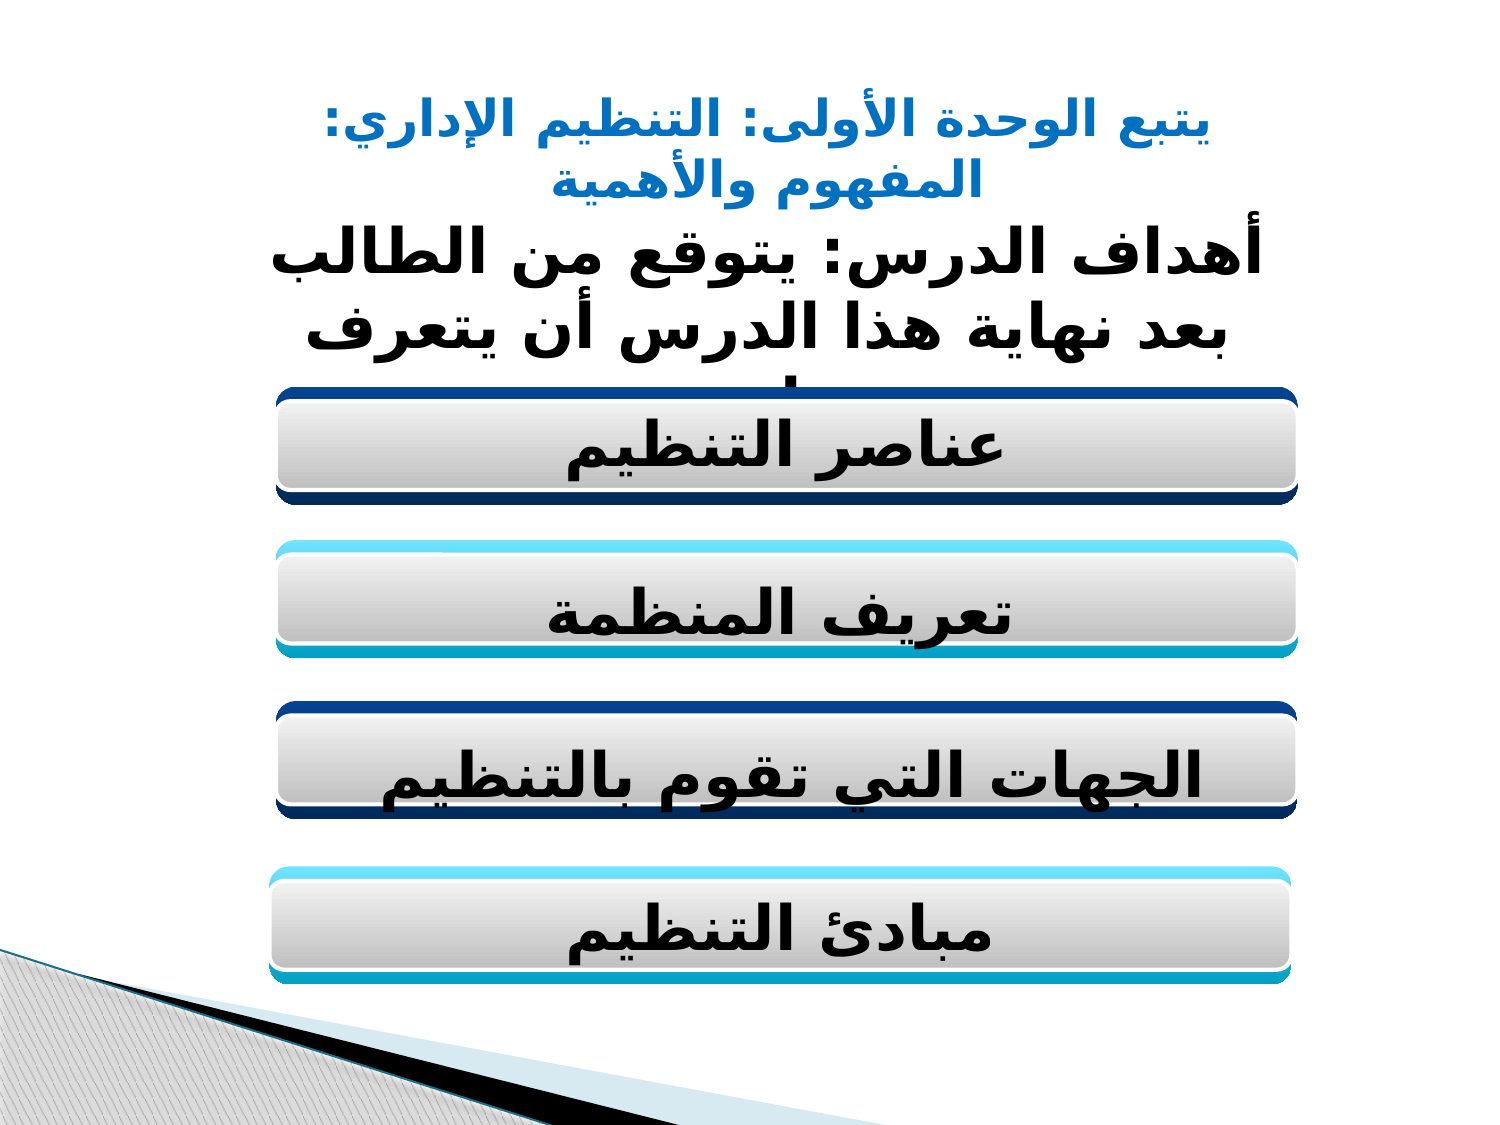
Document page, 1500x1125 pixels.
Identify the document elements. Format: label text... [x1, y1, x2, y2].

text_box [269, 958, 1292, 985]
text_box [269, 866, 1292, 893]
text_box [275, 539, 1298, 659]
text_box مبادئ التنظيم [269, 880, 1292, 970]
text_box أهداف الدرس: يتوقع من الطالب بعد نهاية هذا الدرس أن يتعرف على: [211, 203, 1325, 443]
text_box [275, 386, 1298, 505]
text_box يتبع الوحدة الأولى: التنظيم الإداري: المفهوم والأهمية [286, 78, 1250, 203]
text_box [275, 700, 1298, 820]
